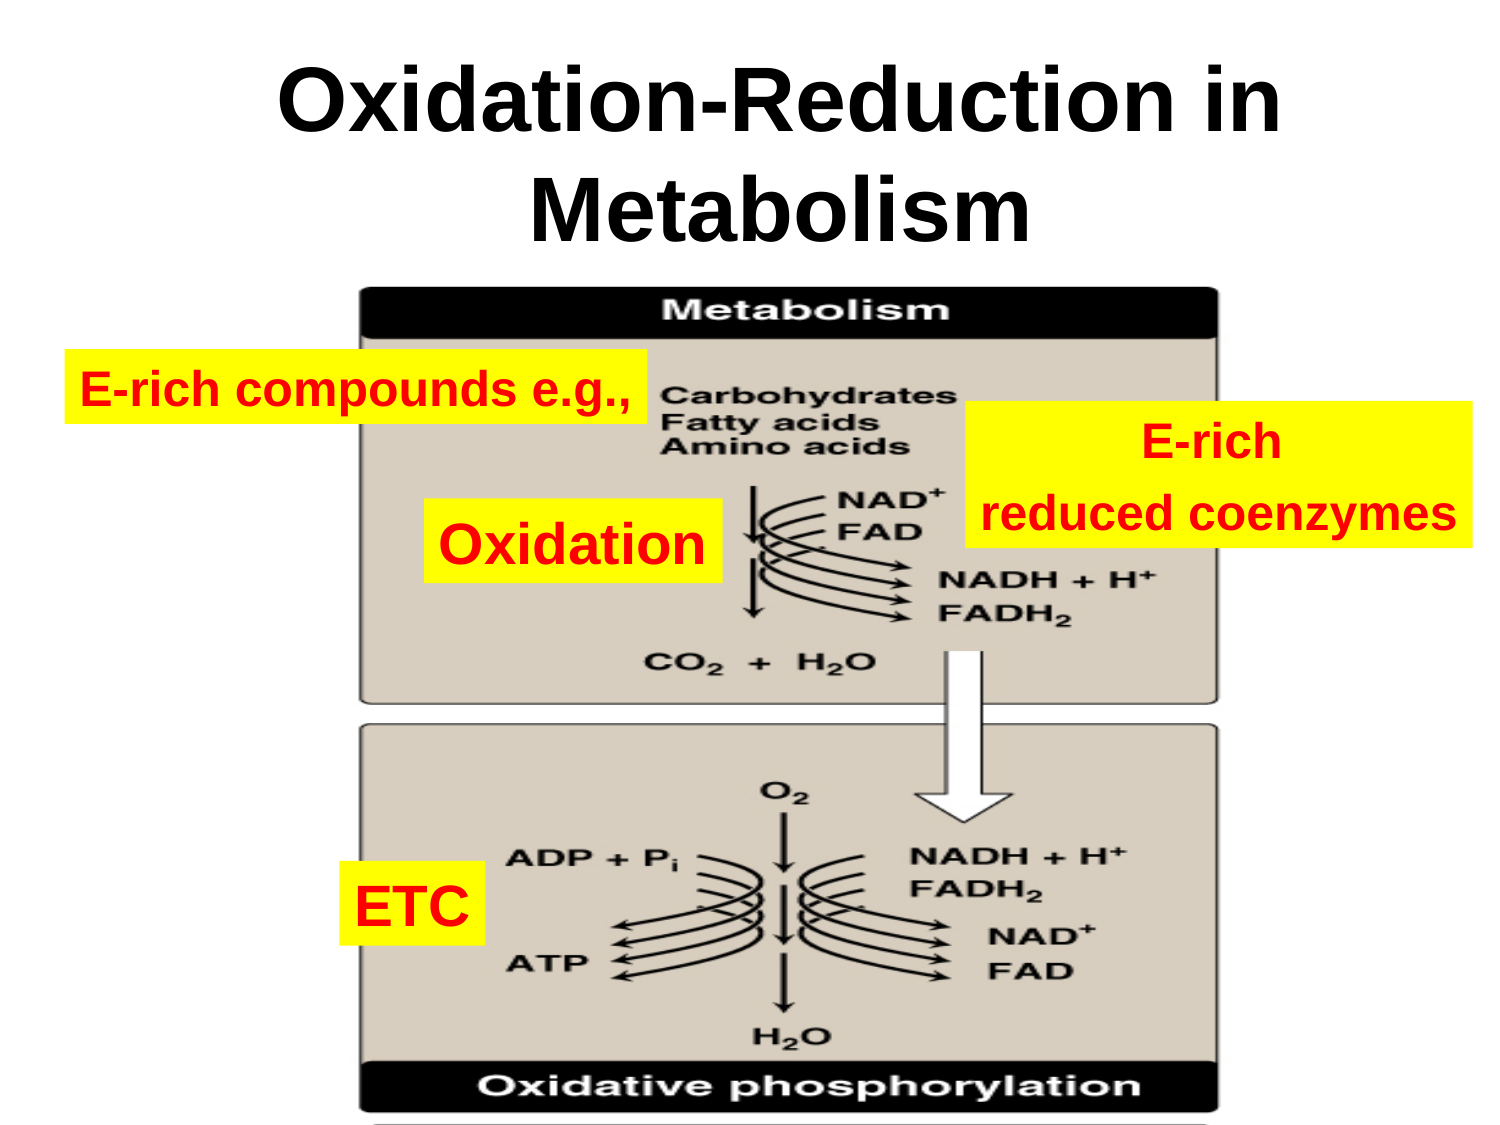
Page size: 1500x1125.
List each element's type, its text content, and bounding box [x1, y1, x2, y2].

picture [0, 249, 1500, 1125]
title Oxidation-Reduction in Metabolism [112, 24, 1450, 249]
